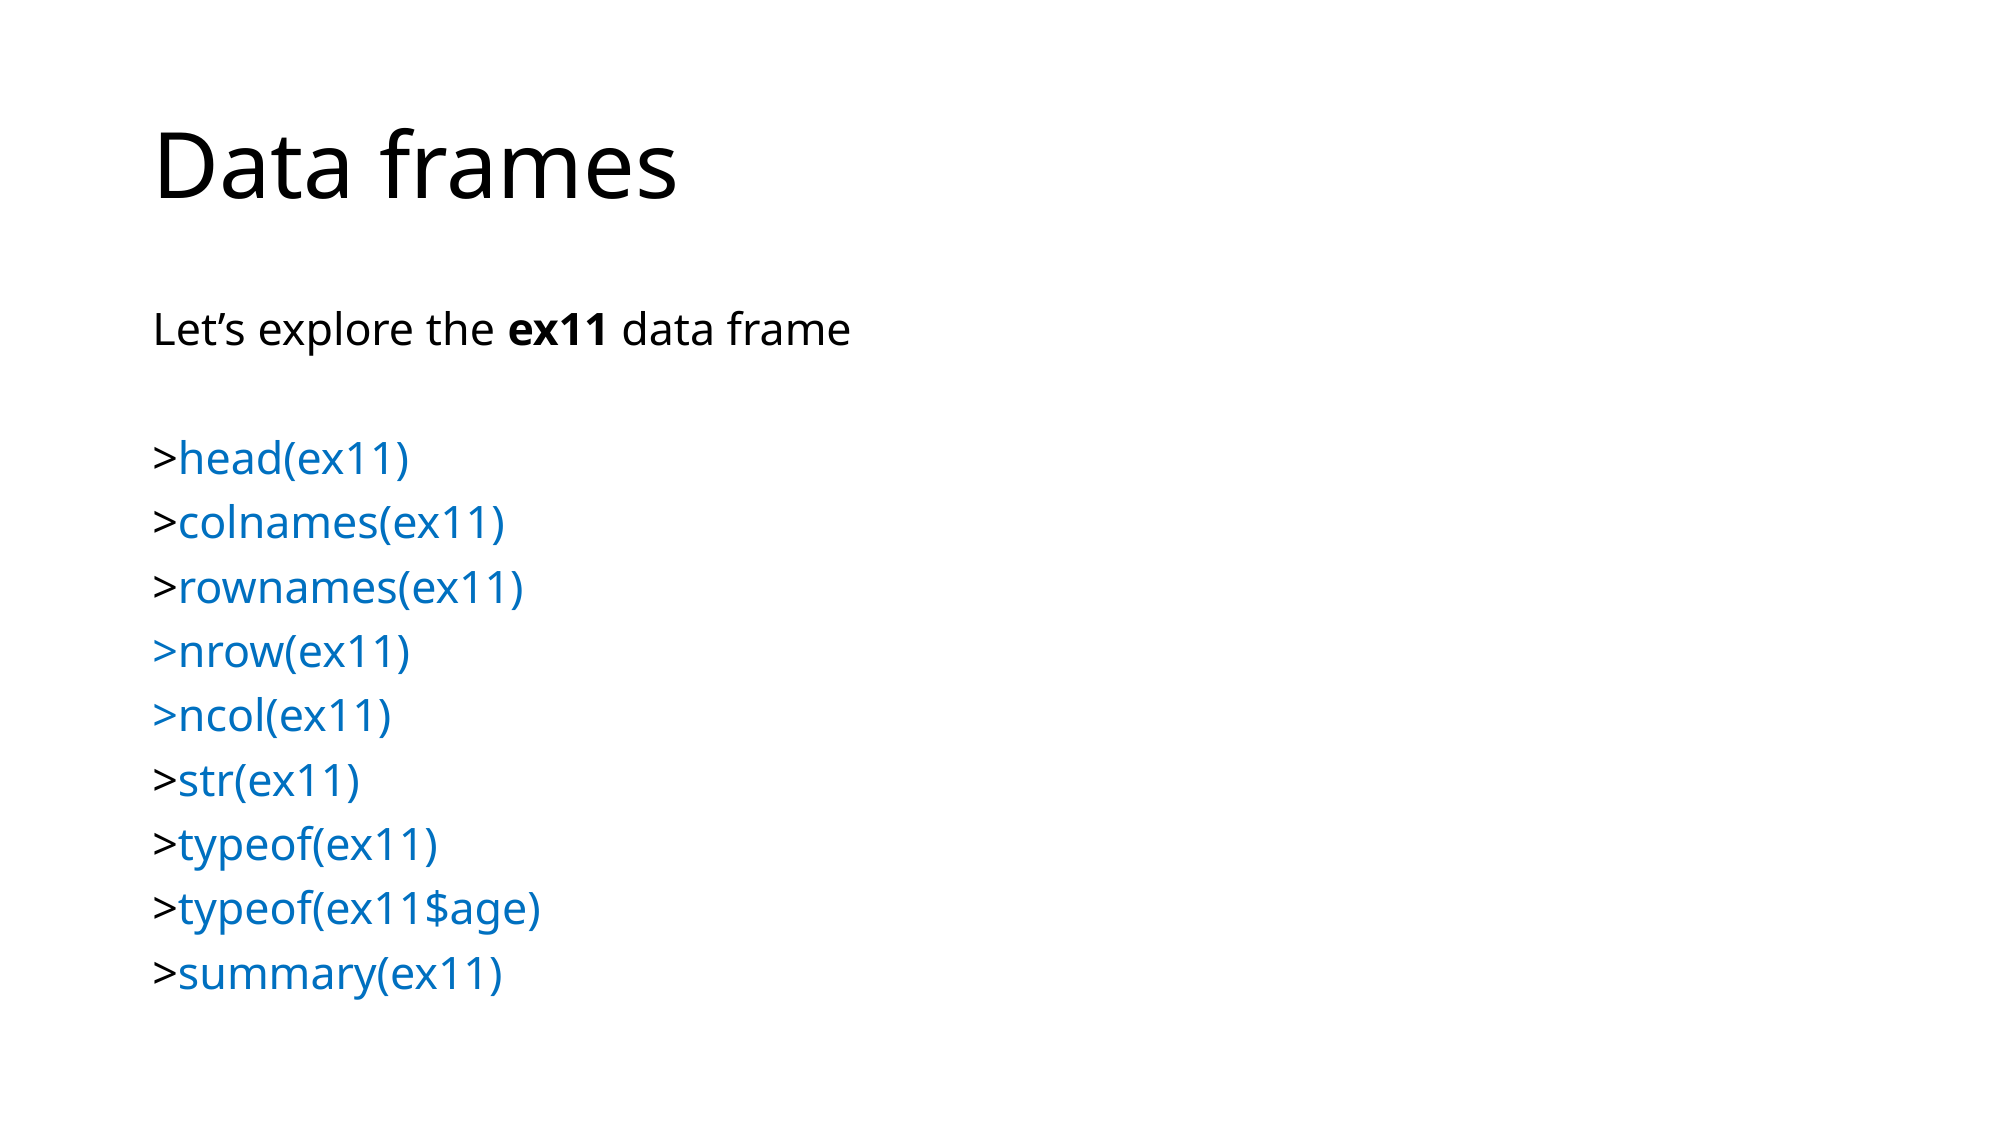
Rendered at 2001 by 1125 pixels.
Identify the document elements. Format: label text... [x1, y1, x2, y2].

list Let’s explore the ex11 data frame >head(ex11) >colnames(ex11) >rownames(ex11) >nrow(ex11) >ncol(ex11) >str(ex11) >typeof(ex11) >typeof(ex11$age) >summary(ex11) [137, 299, 1863, 1014]
title Data frames [137, 59, 1863, 278]
